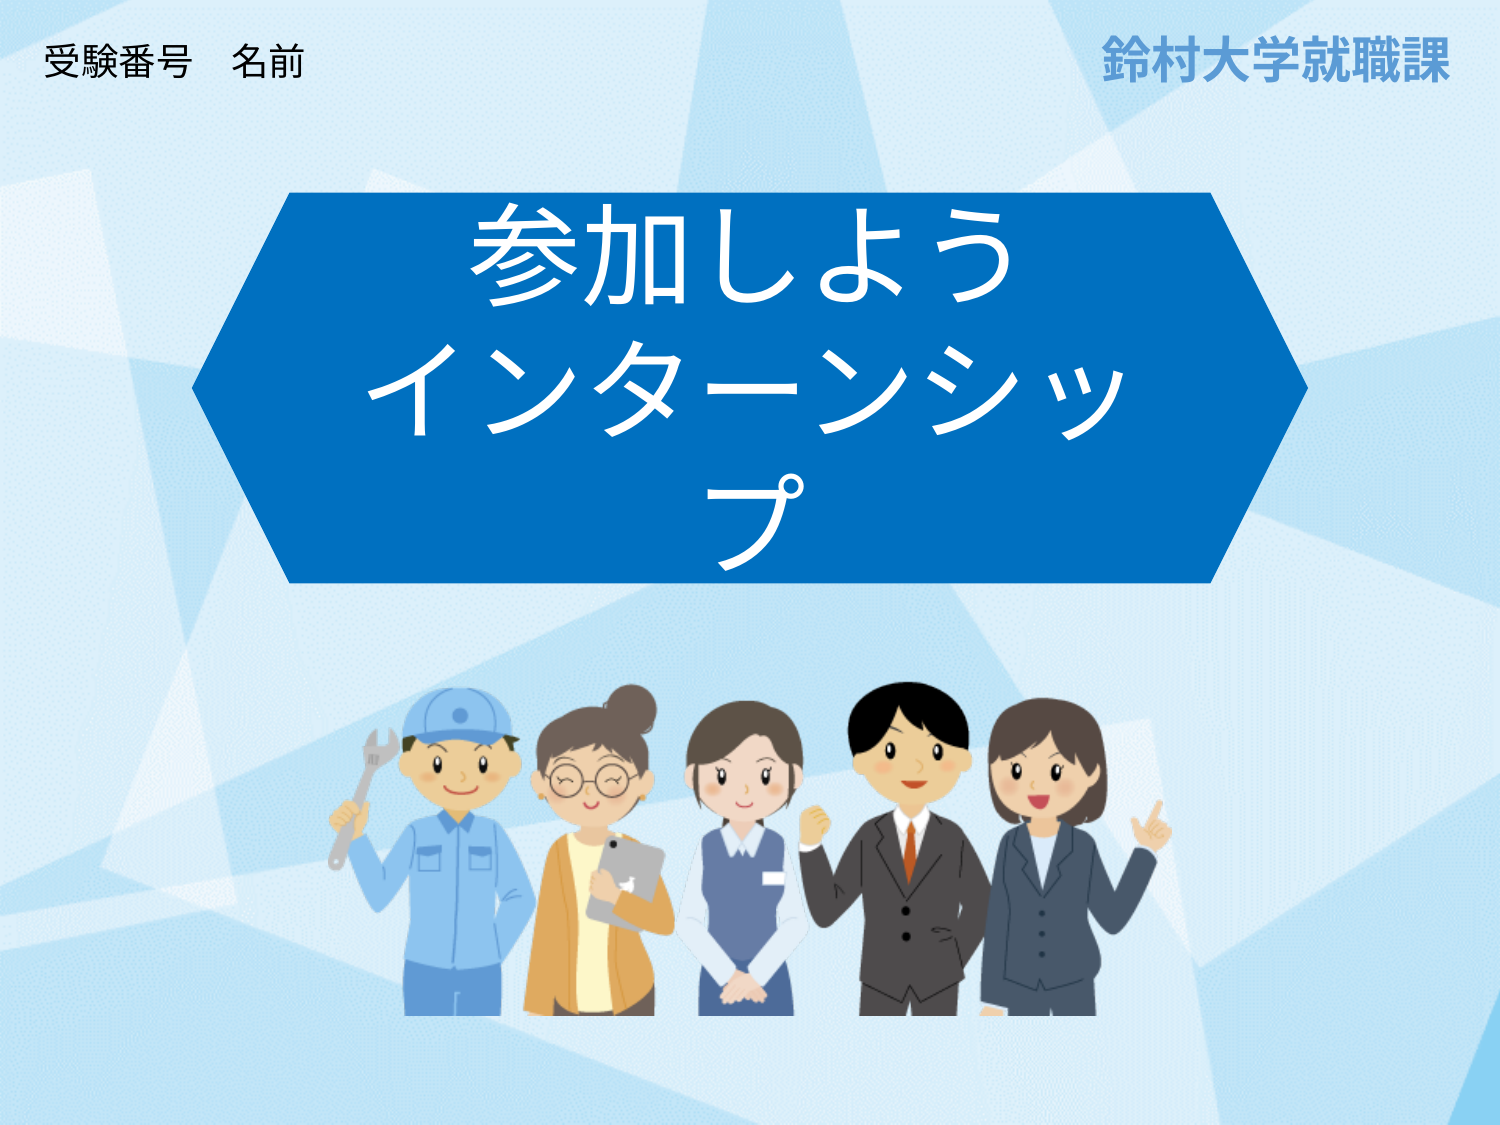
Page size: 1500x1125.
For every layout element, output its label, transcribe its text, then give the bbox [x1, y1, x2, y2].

text_box 参加しよう インターンシップ [190, 191, 1310, 585]
text_box 受験番号 名前 [28, 30, 321, 91]
picture [0, 0, 1500, 1125]
